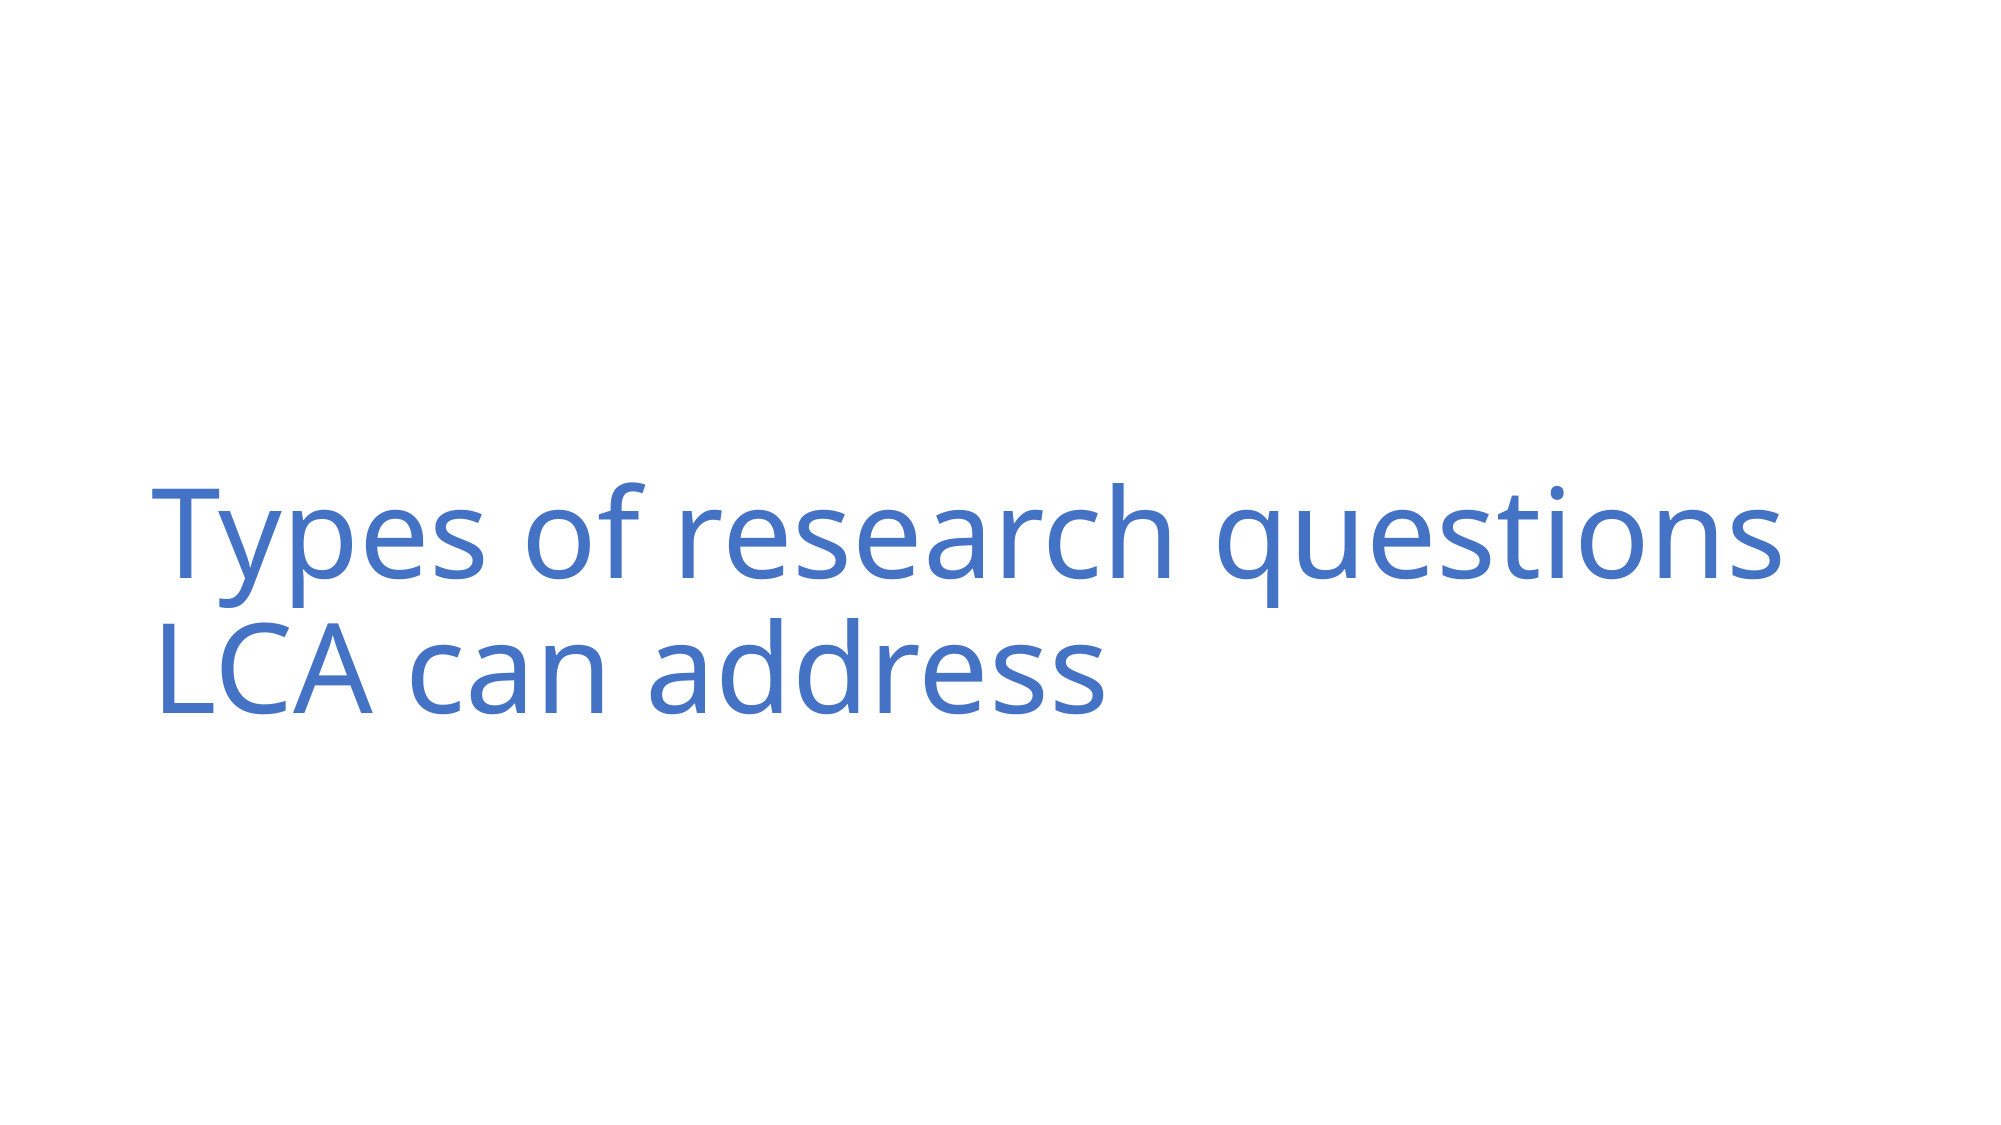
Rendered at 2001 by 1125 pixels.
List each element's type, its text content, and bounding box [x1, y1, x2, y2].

title Types of research questions LCA can address [136, 280, 1862, 749]
